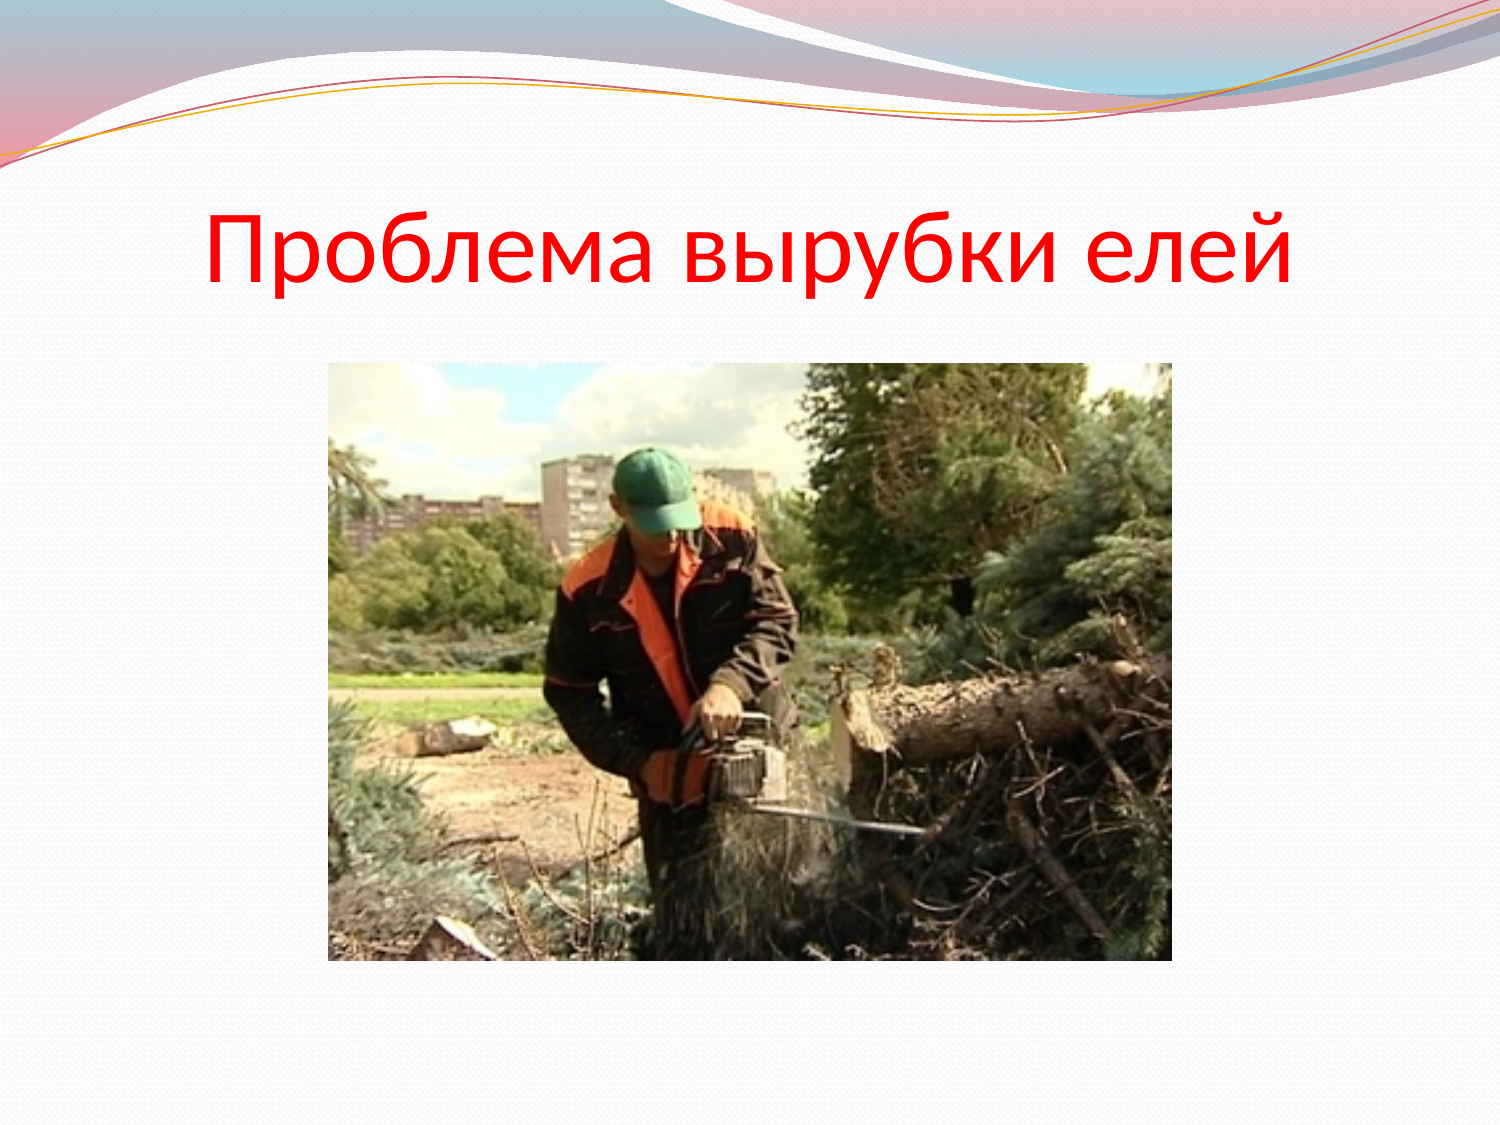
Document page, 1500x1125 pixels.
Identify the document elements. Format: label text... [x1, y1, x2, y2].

title Проблема вырубки елей [75, 115, 1425, 303]
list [327, 362, 1173, 962]
